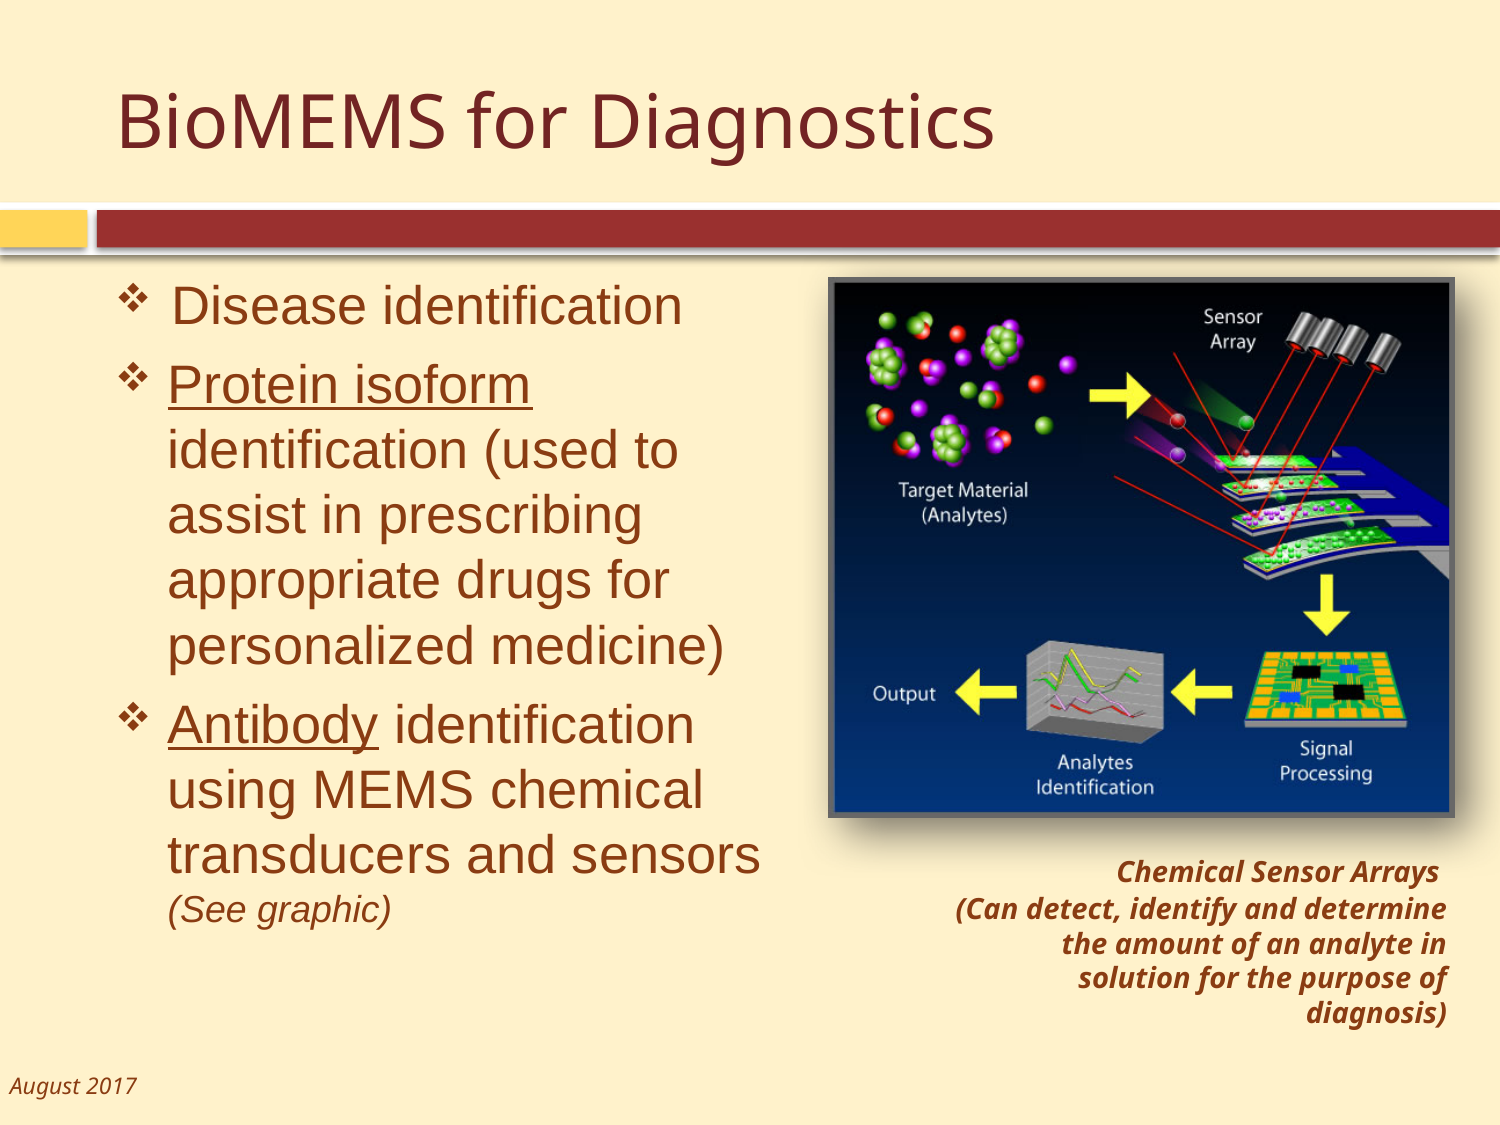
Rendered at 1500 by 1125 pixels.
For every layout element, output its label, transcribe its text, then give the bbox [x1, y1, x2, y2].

list Disease identification Protein isoform identification (used to assist in prescribing appropriate drugs for personalized medicine) Antibody identification using MEMS chemical transducers and sensors (See graphic) [100, 262, 793, 1000]
picture [827, 276, 1455, 818]
title BioMEMS for Diagnostics [100, 37, 1438, 200]
text_box Chemical Sensor Arrays (Can detect, identify and determine the amount of an analyte in solution for the purpose of diagnosis) [937, 862, 1463, 1038]
